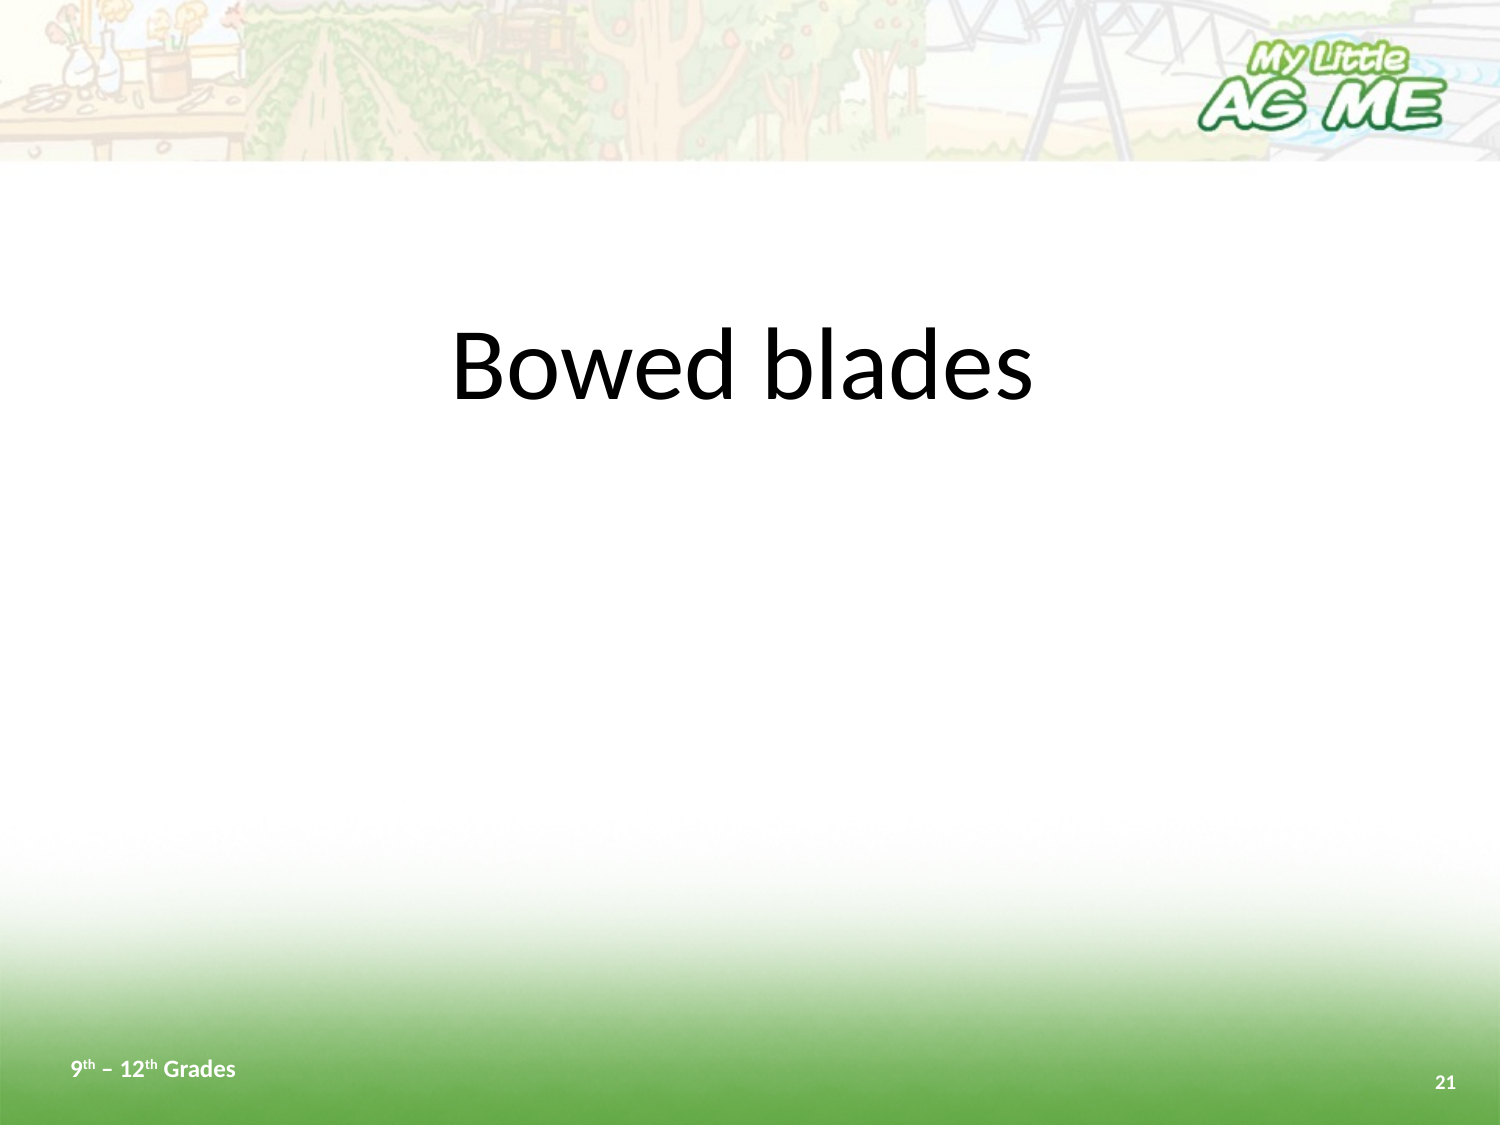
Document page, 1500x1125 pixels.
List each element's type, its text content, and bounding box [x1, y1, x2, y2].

text_box Bowed blades [133, 289, 1352, 428]
picture [0, 0, 1500, 1125]
